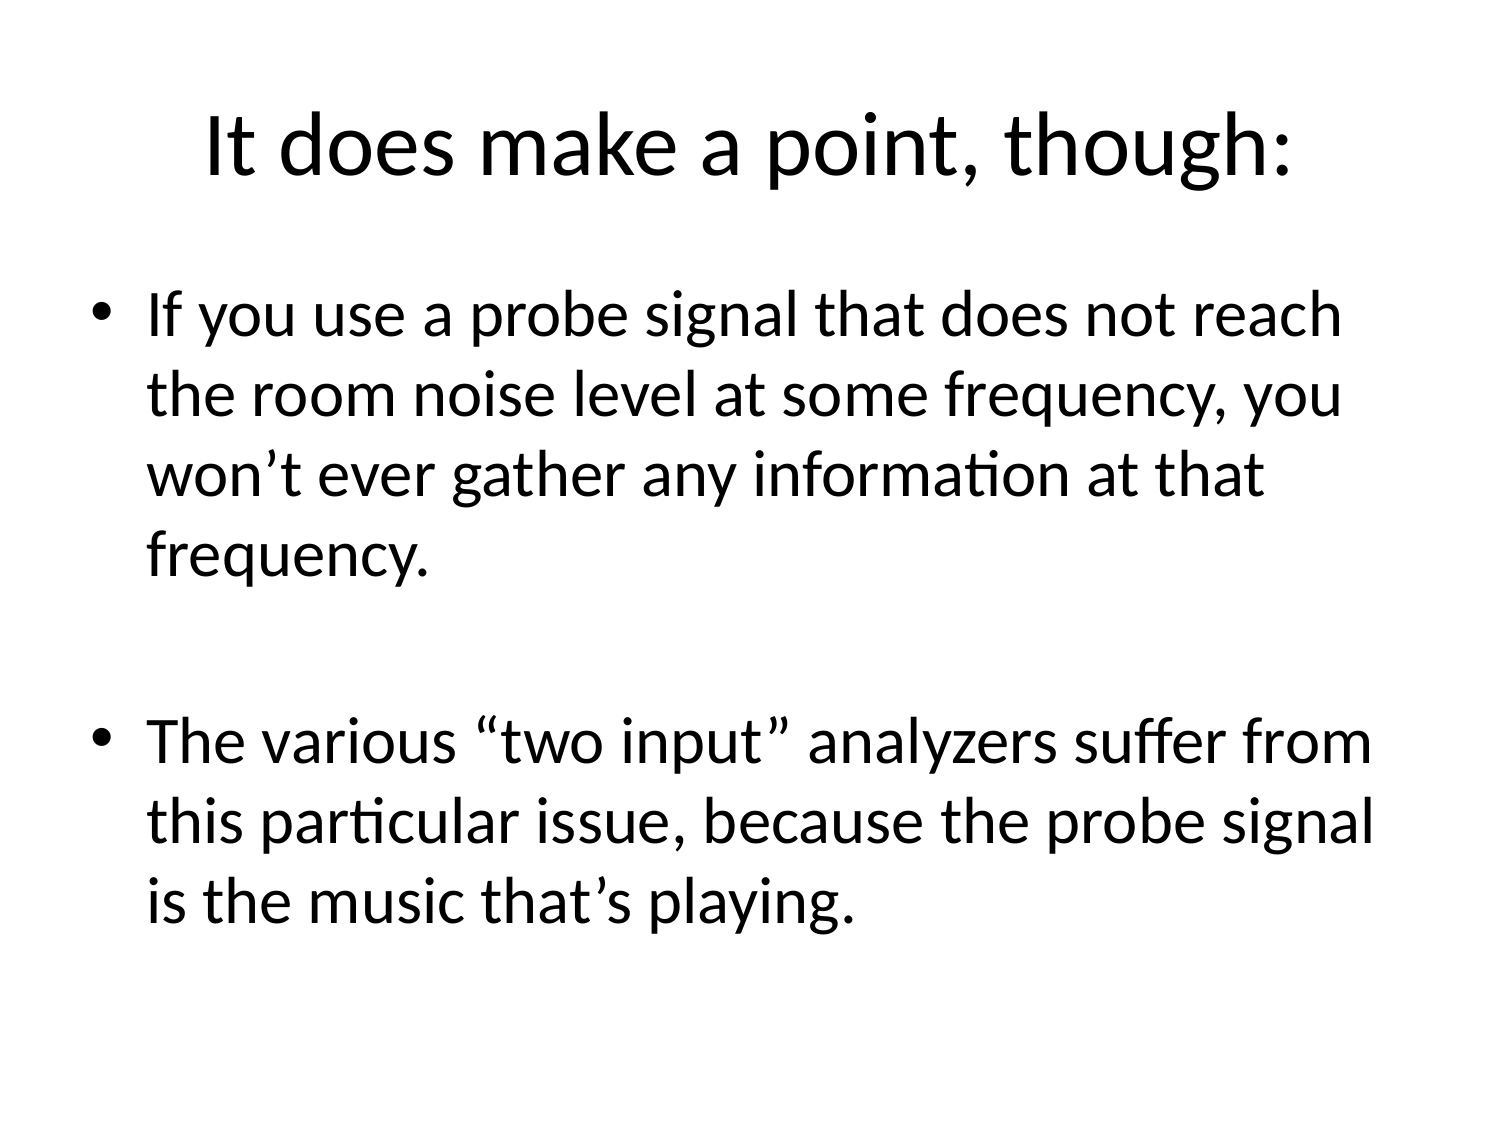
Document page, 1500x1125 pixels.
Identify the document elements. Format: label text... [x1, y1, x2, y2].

title It does make a point, though: [75, 45, 1425, 233]
list If you use a probe signal that does not reach the room noise level at some frequency, you won’t ever gather any information at that frequency. The various “two input” analyzers suffer from this particular issue, because the probe signal is the music that’s playing. [75, 262, 1425, 1005]
